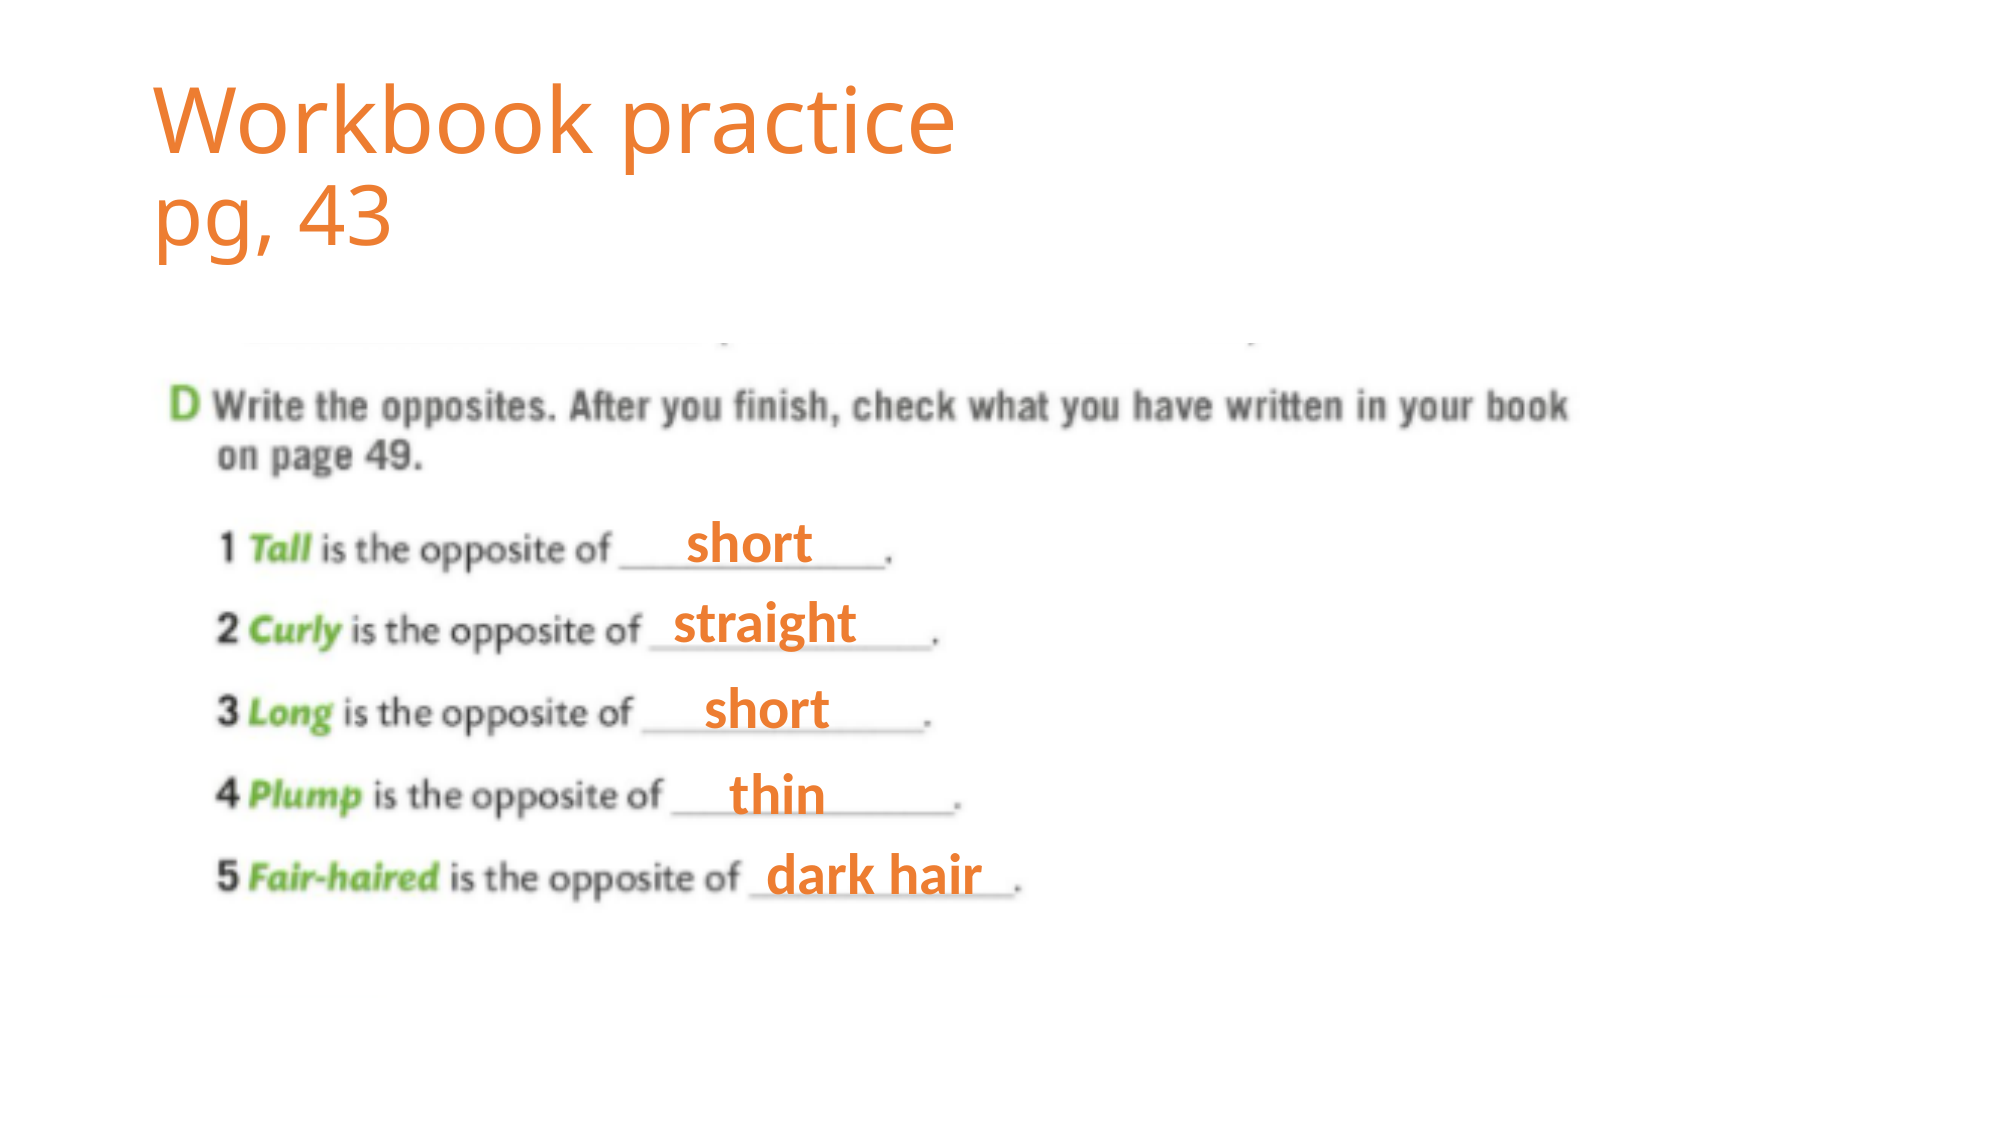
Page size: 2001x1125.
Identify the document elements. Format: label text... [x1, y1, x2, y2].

picture [102, 343, 1735, 998]
title Workbook practice pg, 43 [137, 59, 1863, 278]
